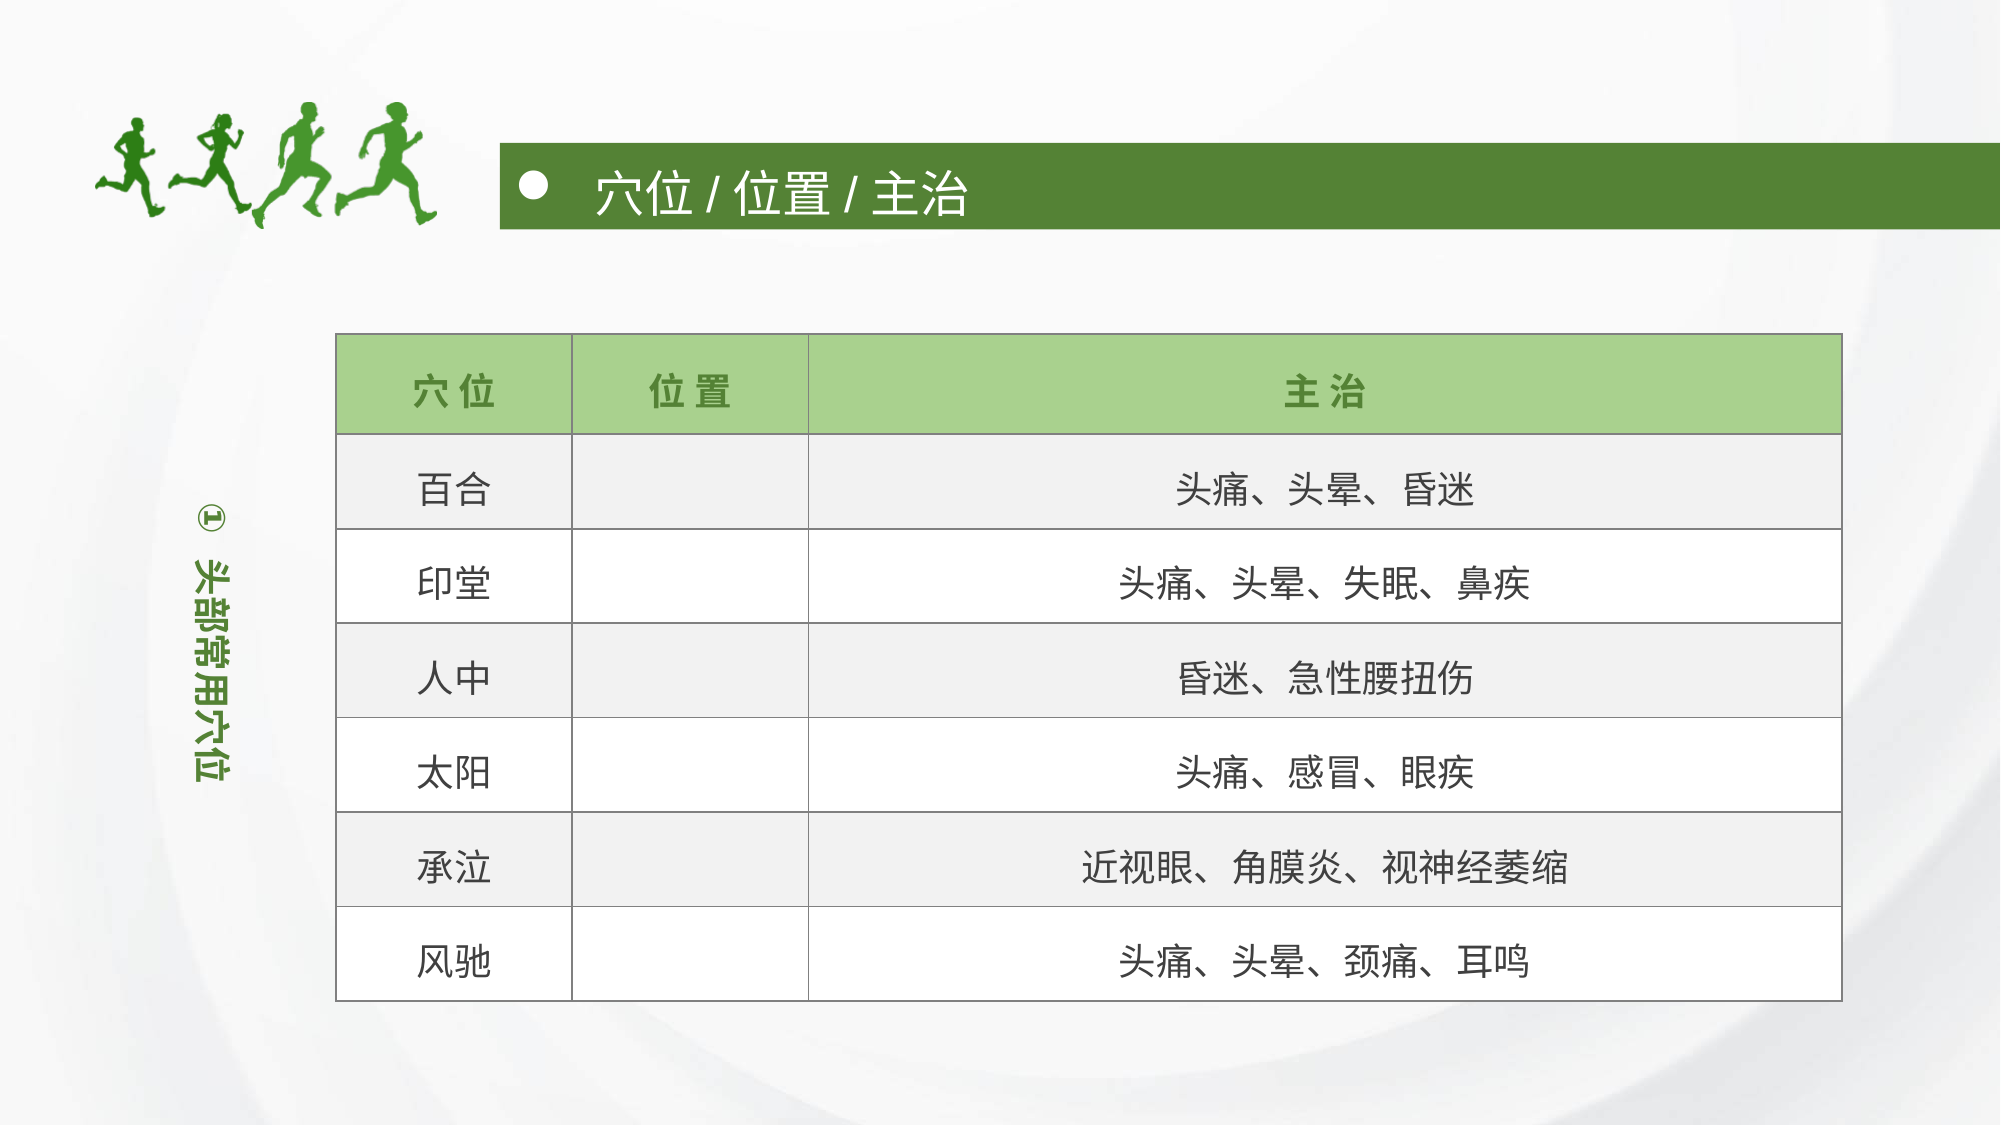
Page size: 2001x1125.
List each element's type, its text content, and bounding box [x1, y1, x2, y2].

table_cell 头痛、头晕、颈痛、耳鸣 [809, 907, 1841, 1000]
table_cell [573, 624, 808, 717]
picture [0, 0, 2001, 1125]
table_header 穴 位 [337, 335, 571, 433]
table_cell [573, 435, 808, 528]
table_cell 承泣 [337, 813, 571, 906]
table_cell 头痛、头晕、失眠、鼻疾 [809, 530, 1841, 622]
table_cell 百合 [337, 435, 571, 528]
table_cell 头痛、头晕、昏迷 [809, 435, 1841, 528]
table_cell 近视眼、角膜炎、视神经萎缩 [809, 813, 1841, 906]
table_cell 太阳 [337, 718, 571, 811]
table_header 位 置 [573, 335, 808, 433]
text_box 头部常用穴位 [167, 487, 266, 848]
table_cell [573, 718, 808, 811]
table_cell 印堂 [337, 530, 571, 622]
table_cell 头痛、感冒、眼疾 [809, 718, 1841, 811]
table_cell [573, 813, 808, 906]
table_cell [573, 907, 808, 1000]
table_cell 人中 [337, 624, 571, 717]
table_header 主 治 [809, 335, 1841, 433]
table_cell 昏迷、急性腰扭伤 [809, 624, 1841, 717]
text_box 穴位/位置/主治 [499, 142, 2000, 230]
table_cell [573, 530, 808, 622]
table_cell 风驰 [337, 907, 571, 1000]
